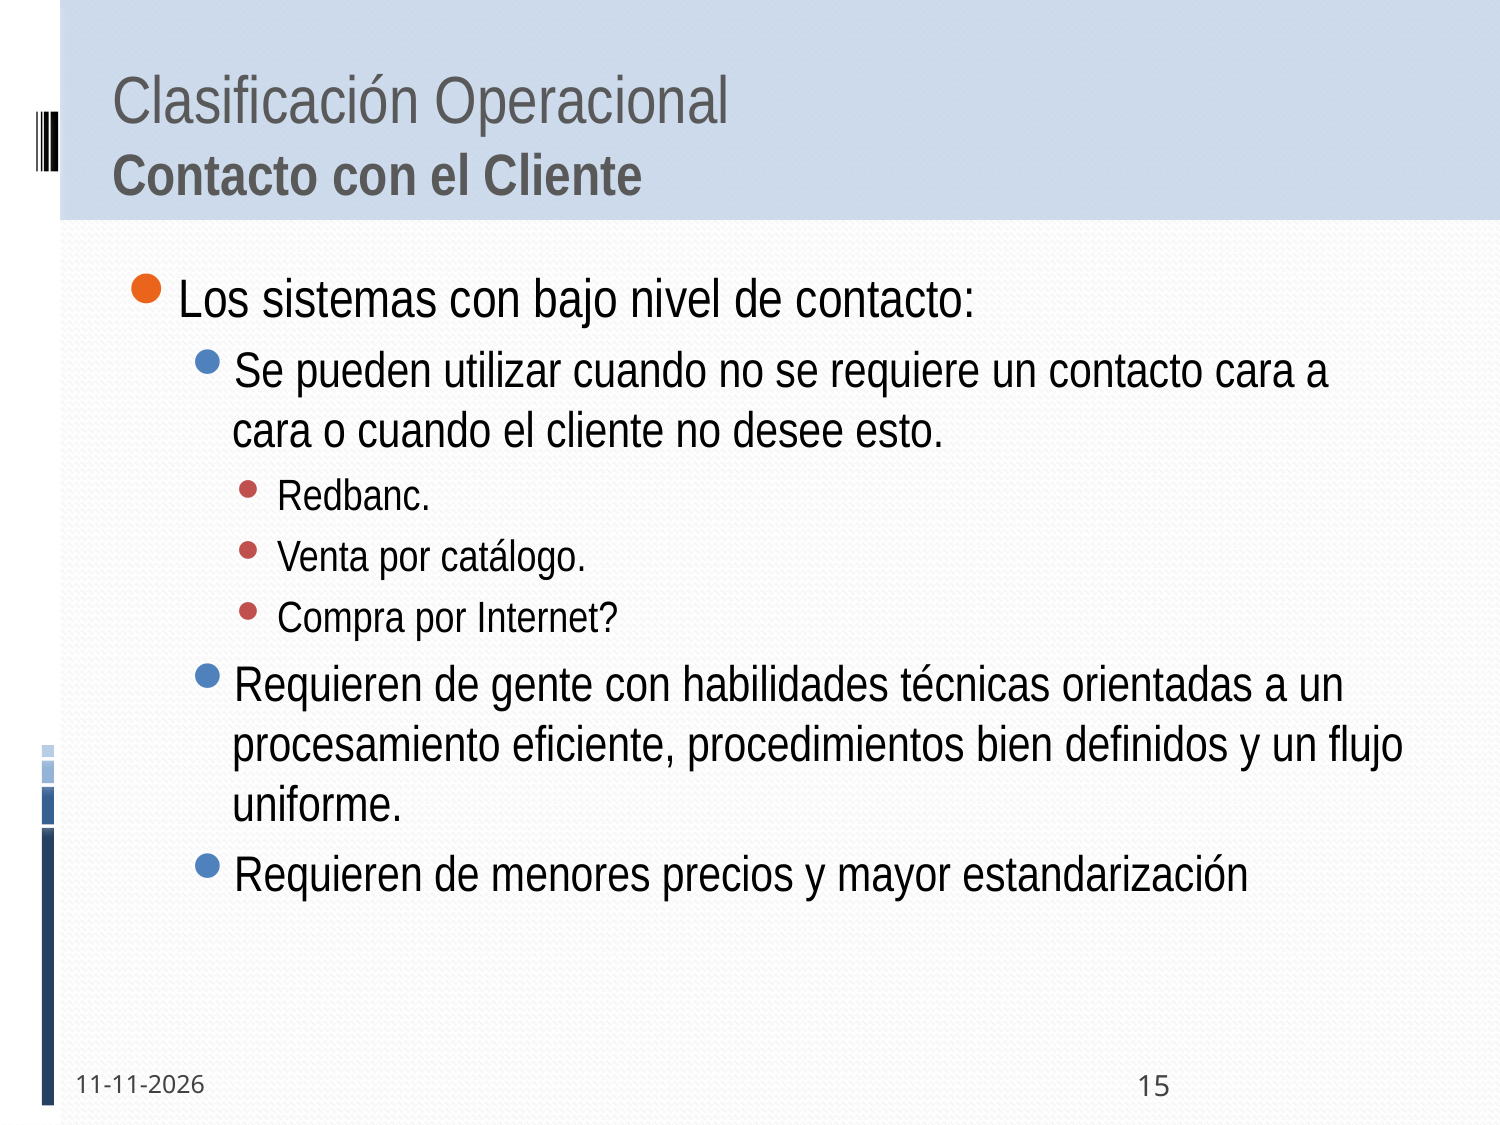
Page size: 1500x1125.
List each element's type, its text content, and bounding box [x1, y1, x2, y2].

title Clasificación Operacional Contacto con el Cliente [111, 18, 1436, 207]
list Los sistemas con bajo nivel de contacto: Se pueden utilizar cuando no se requiere un contacto cara a cara o cuando el cliente no desee esto. Redbanc. Venta por catálogo. Compra por Internet? Requieren de gente con habilidades técnicas orientadas a un procesamiento eficiente, procedimientos bien definidos y un flujo uniforme. Requieren de menores precios y mayor estandarización [111, 255, 1436, 1038]
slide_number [75, 1042, 243, 1103]
slide_number 15 [1045, 1046, 1171, 1107]
